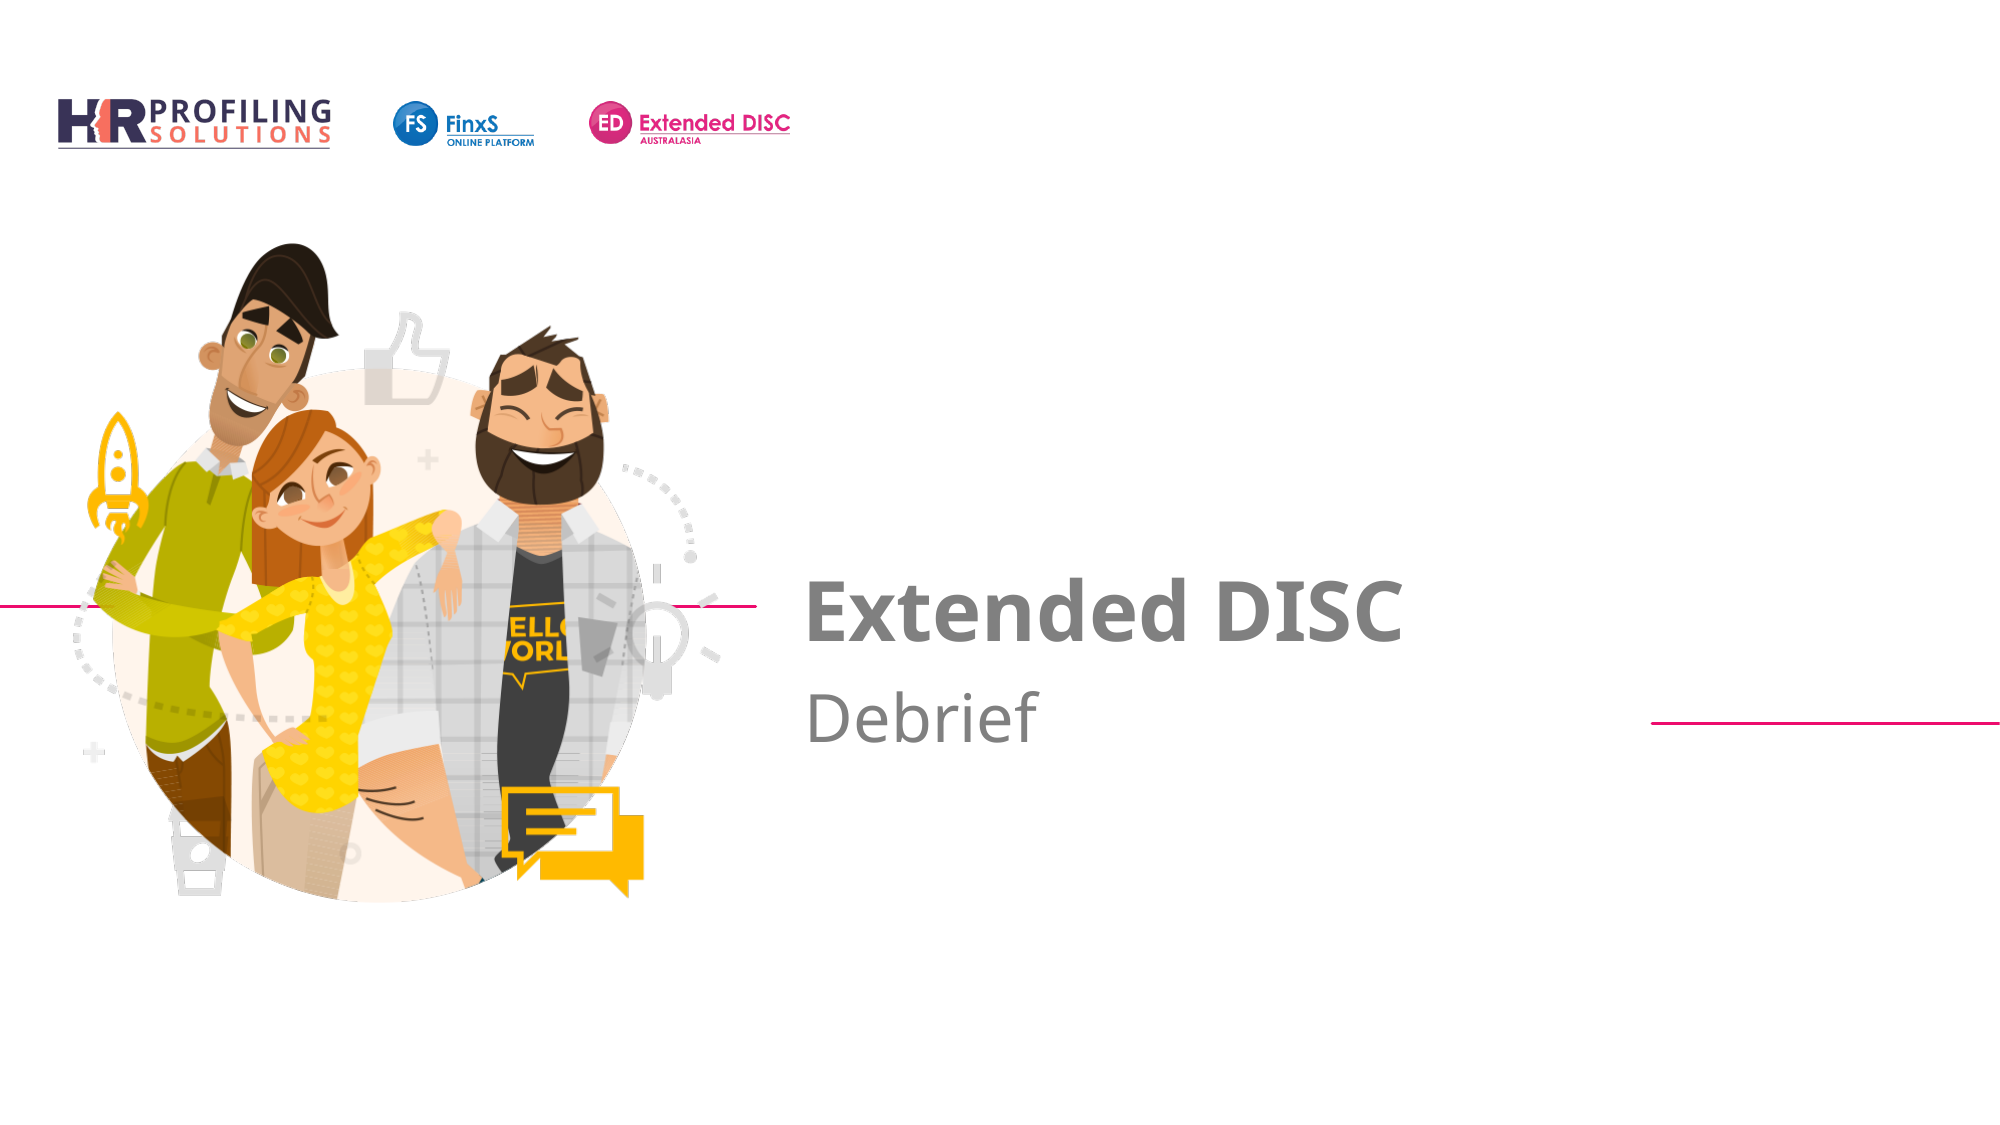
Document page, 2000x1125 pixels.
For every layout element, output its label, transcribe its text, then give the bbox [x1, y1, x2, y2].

picture [393, 101, 534, 146]
title Extended DISC [787, 550, 1617, 658]
picture [35, 224, 747, 937]
picture [589, 101, 790, 144]
picture [49, 86, 338, 159]
text_box Debrief [790, 668, 1053, 764]
